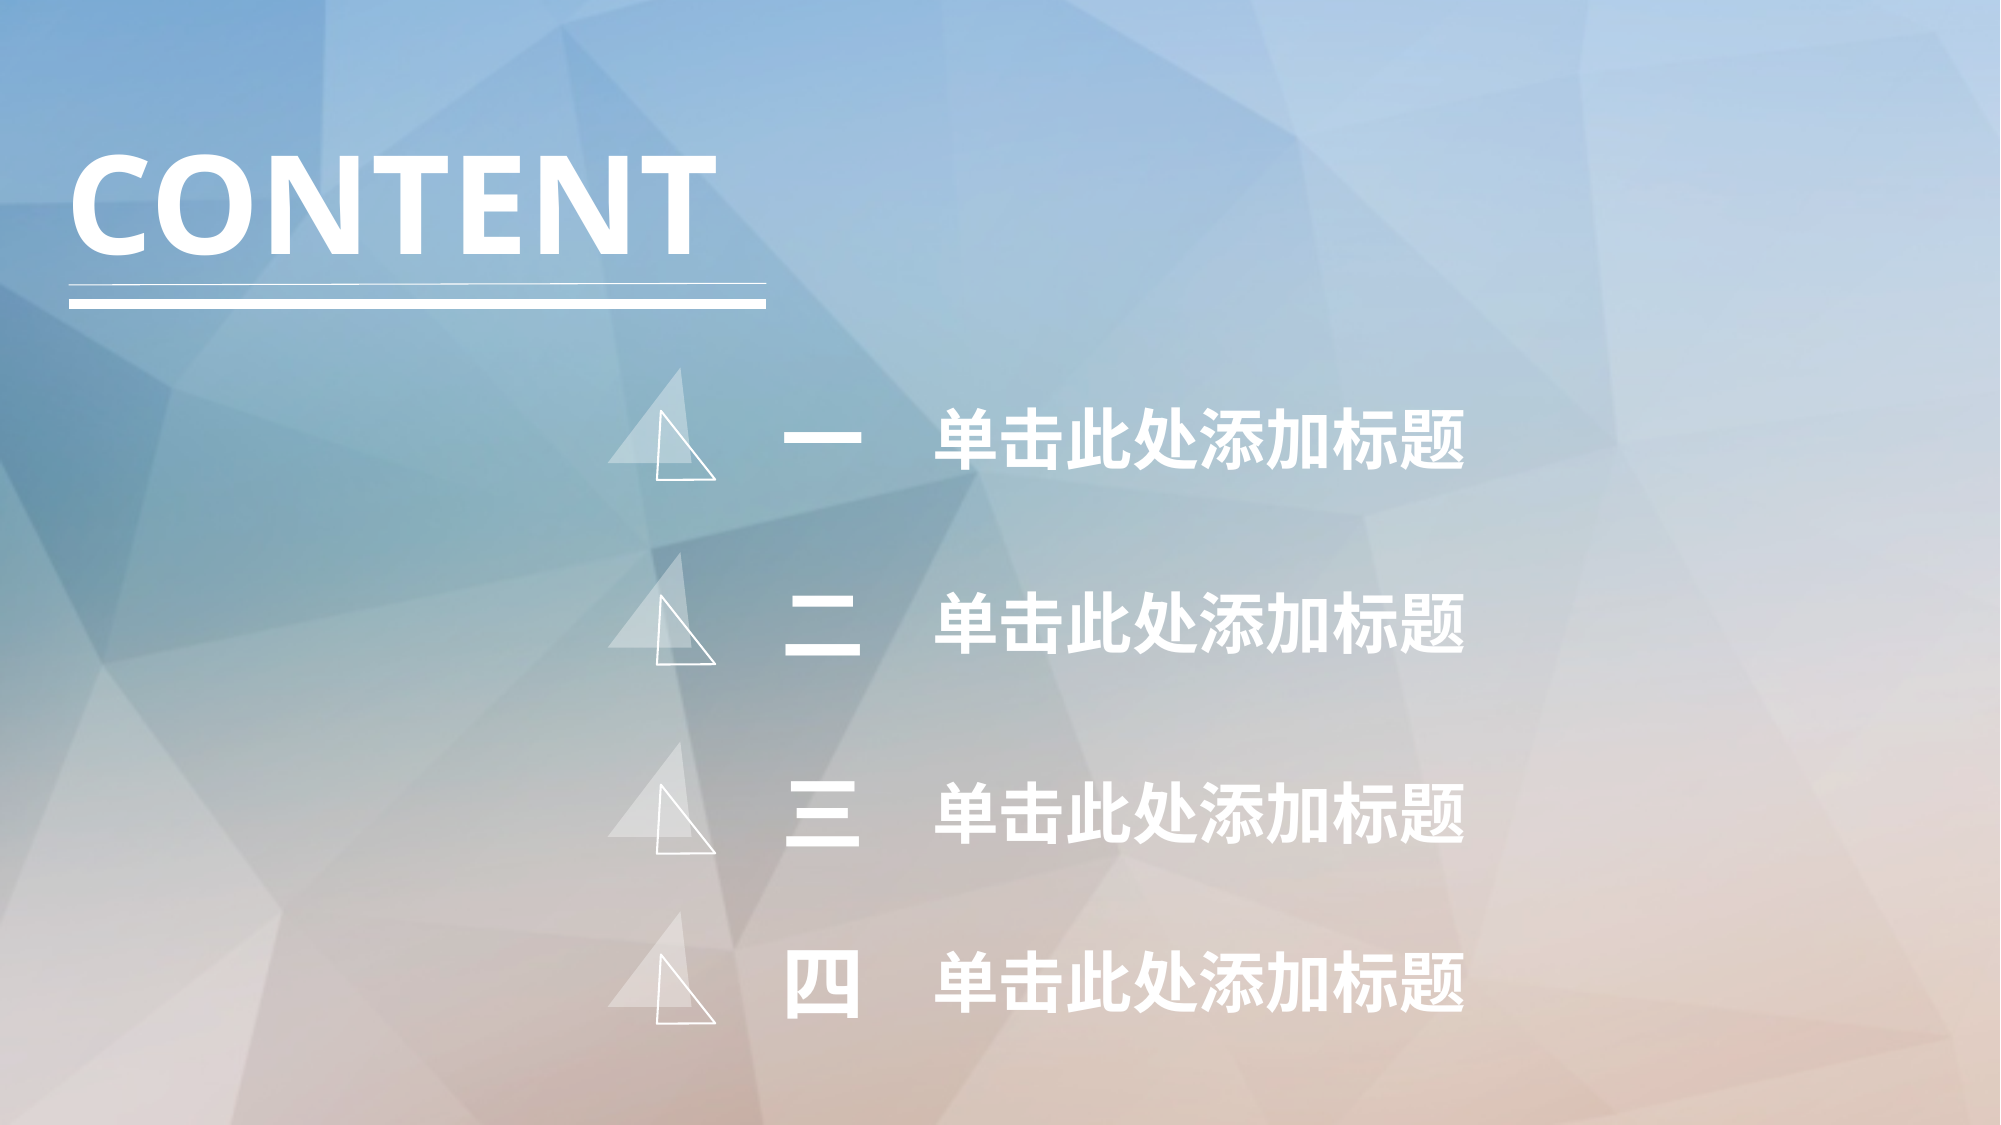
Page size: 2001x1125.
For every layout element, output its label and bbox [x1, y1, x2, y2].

text_box [620, 907, 705, 1034]
text_box [620, 364, 705, 491]
text_box [620, 738, 705, 864]
picture [0, 0, 2000, 1125]
text_box [620, 548, 705, 675]
